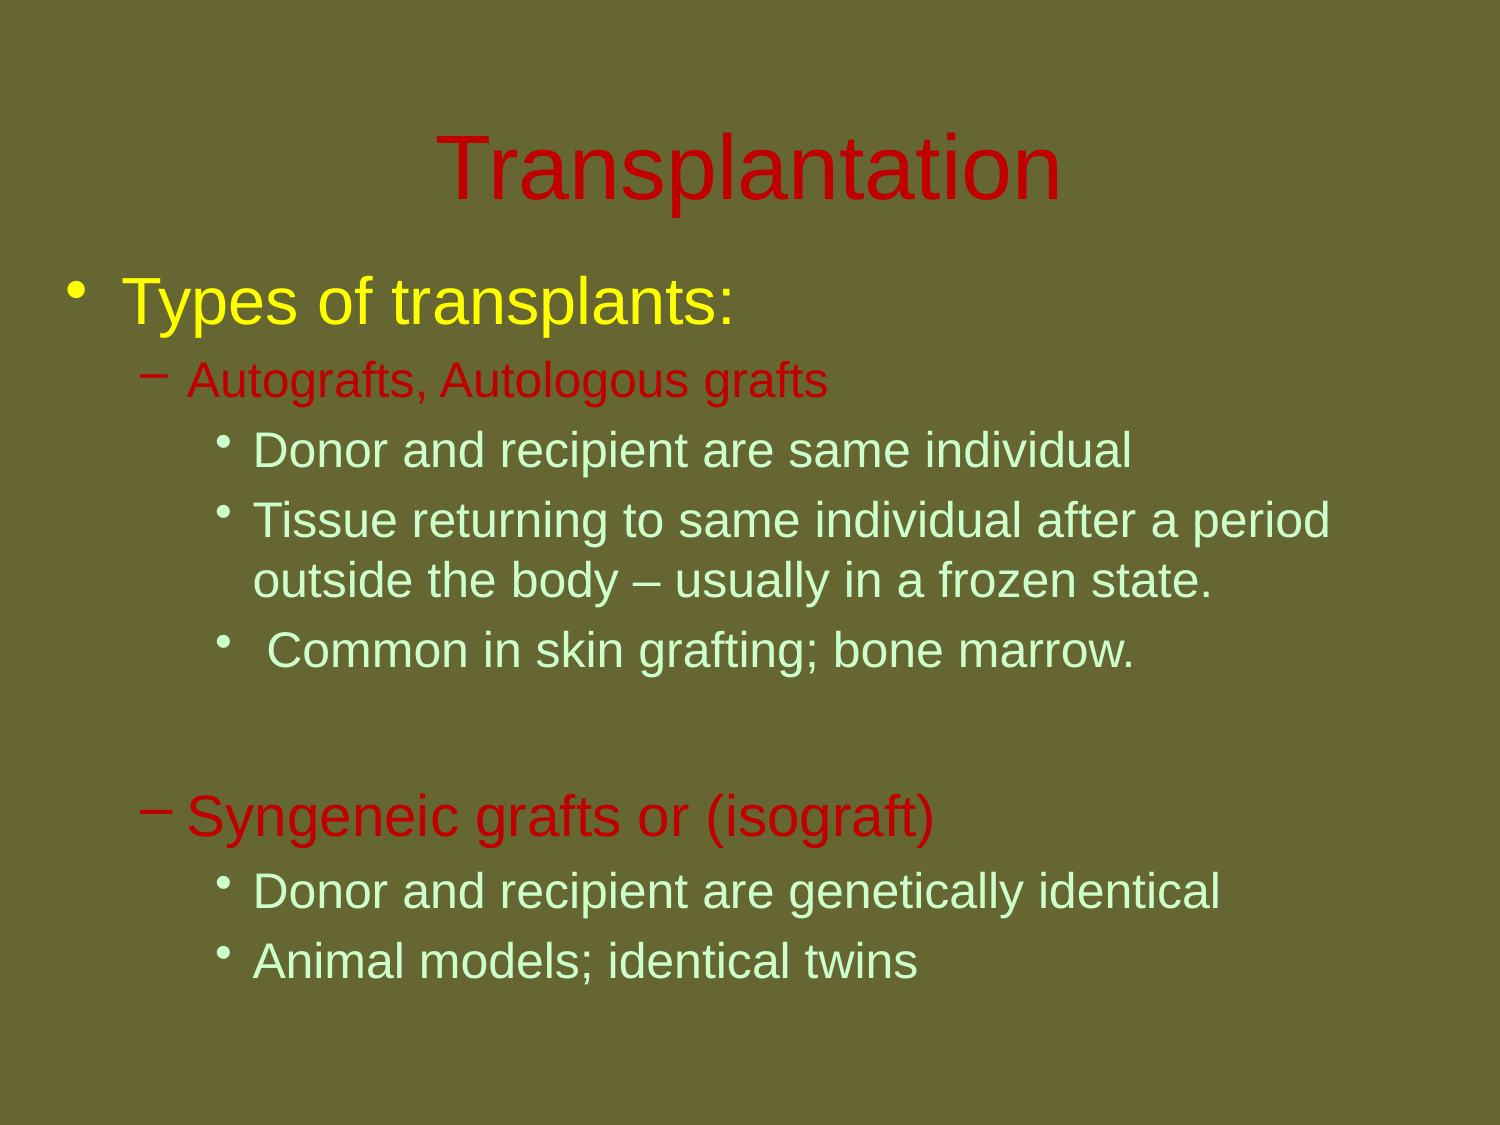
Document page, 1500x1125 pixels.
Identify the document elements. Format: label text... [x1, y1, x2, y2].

title Transplantation [112, 62, 1388, 249]
list Types of transplants: Autografts, Autologous grafts Donor and recipient are same individual Tissue returning to same individual after a period outside the body – usually in a frozen state. Common in skin grafting; bone marrow. Syngeneic grafts or (isograft) Donor and recipient are genetically identical Animal models; identical twins [49, 249, 1438, 1026]
